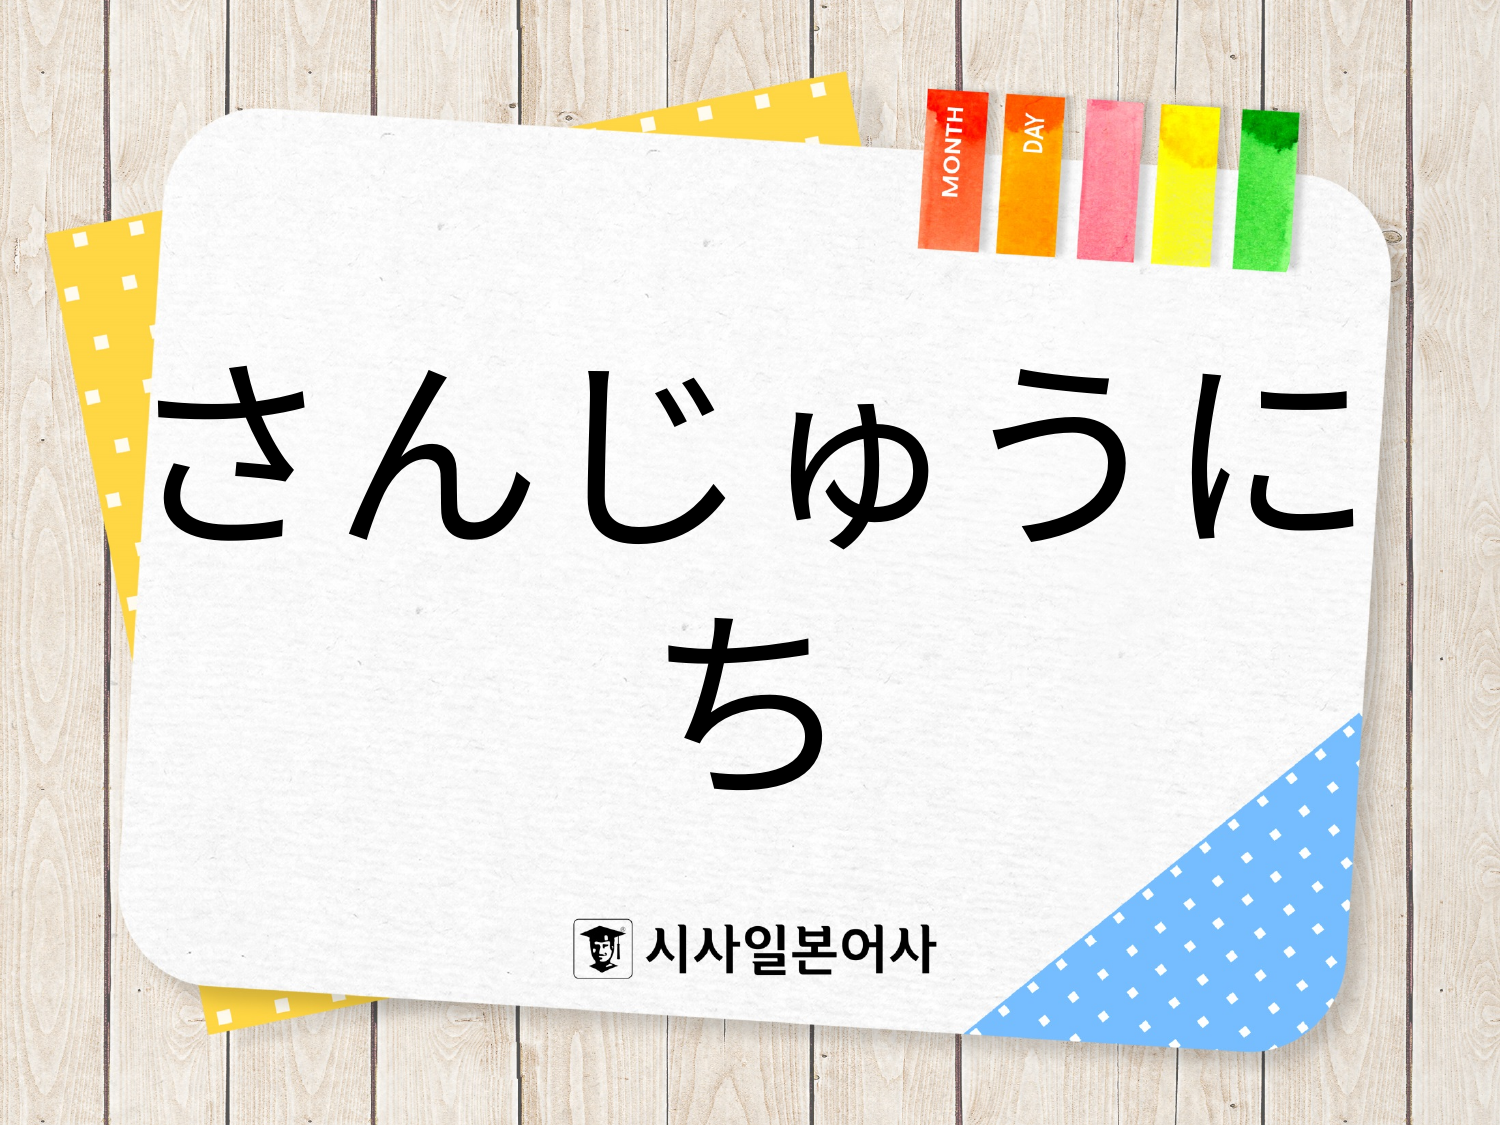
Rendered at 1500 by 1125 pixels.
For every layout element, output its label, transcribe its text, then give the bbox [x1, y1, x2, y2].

title さんじゅうにち [75, 338, 1425, 811]
picture [0, 0, 1500, 1125]
